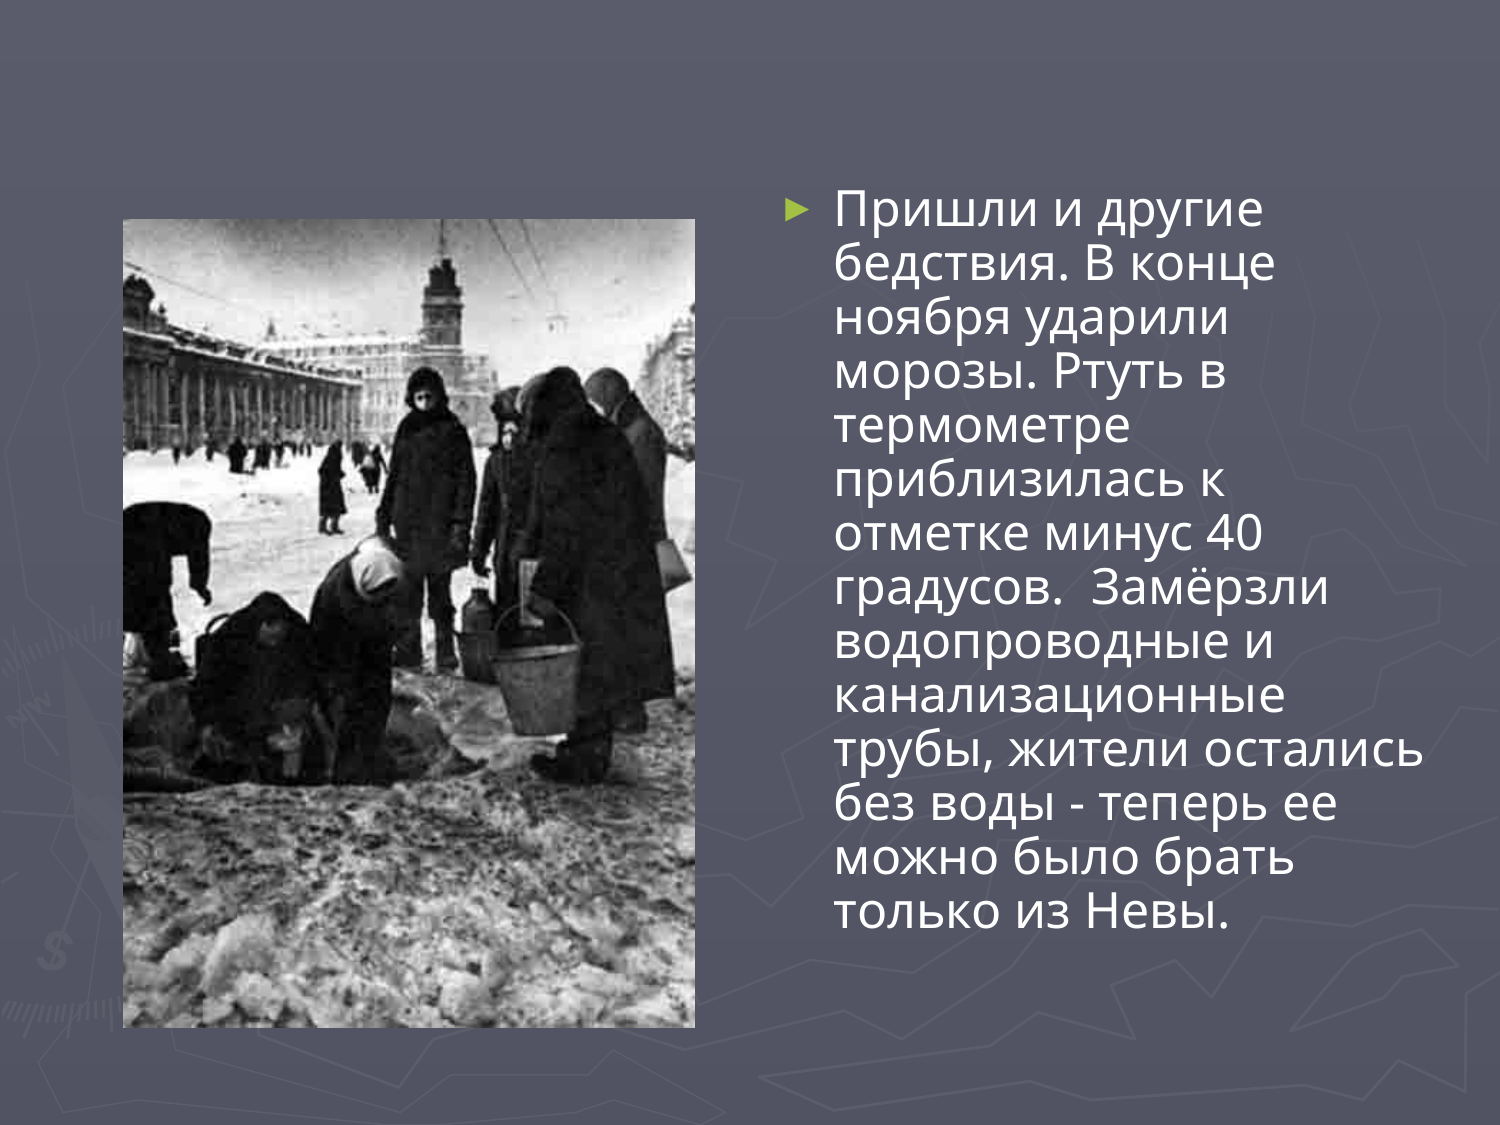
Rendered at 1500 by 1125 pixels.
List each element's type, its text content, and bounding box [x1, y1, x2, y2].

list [123, 219, 695, 1029]
list Пришли и другие бедствия. В конце ноября ударили морозы. Ртуть в термометре приблизилась к отметке минус 40 градусов. Замёрзли водопроводные и канализационные трубы, жители остались без воды - теперь ее можно было брать только из Невы. [762, 175, 1451, 1055]
